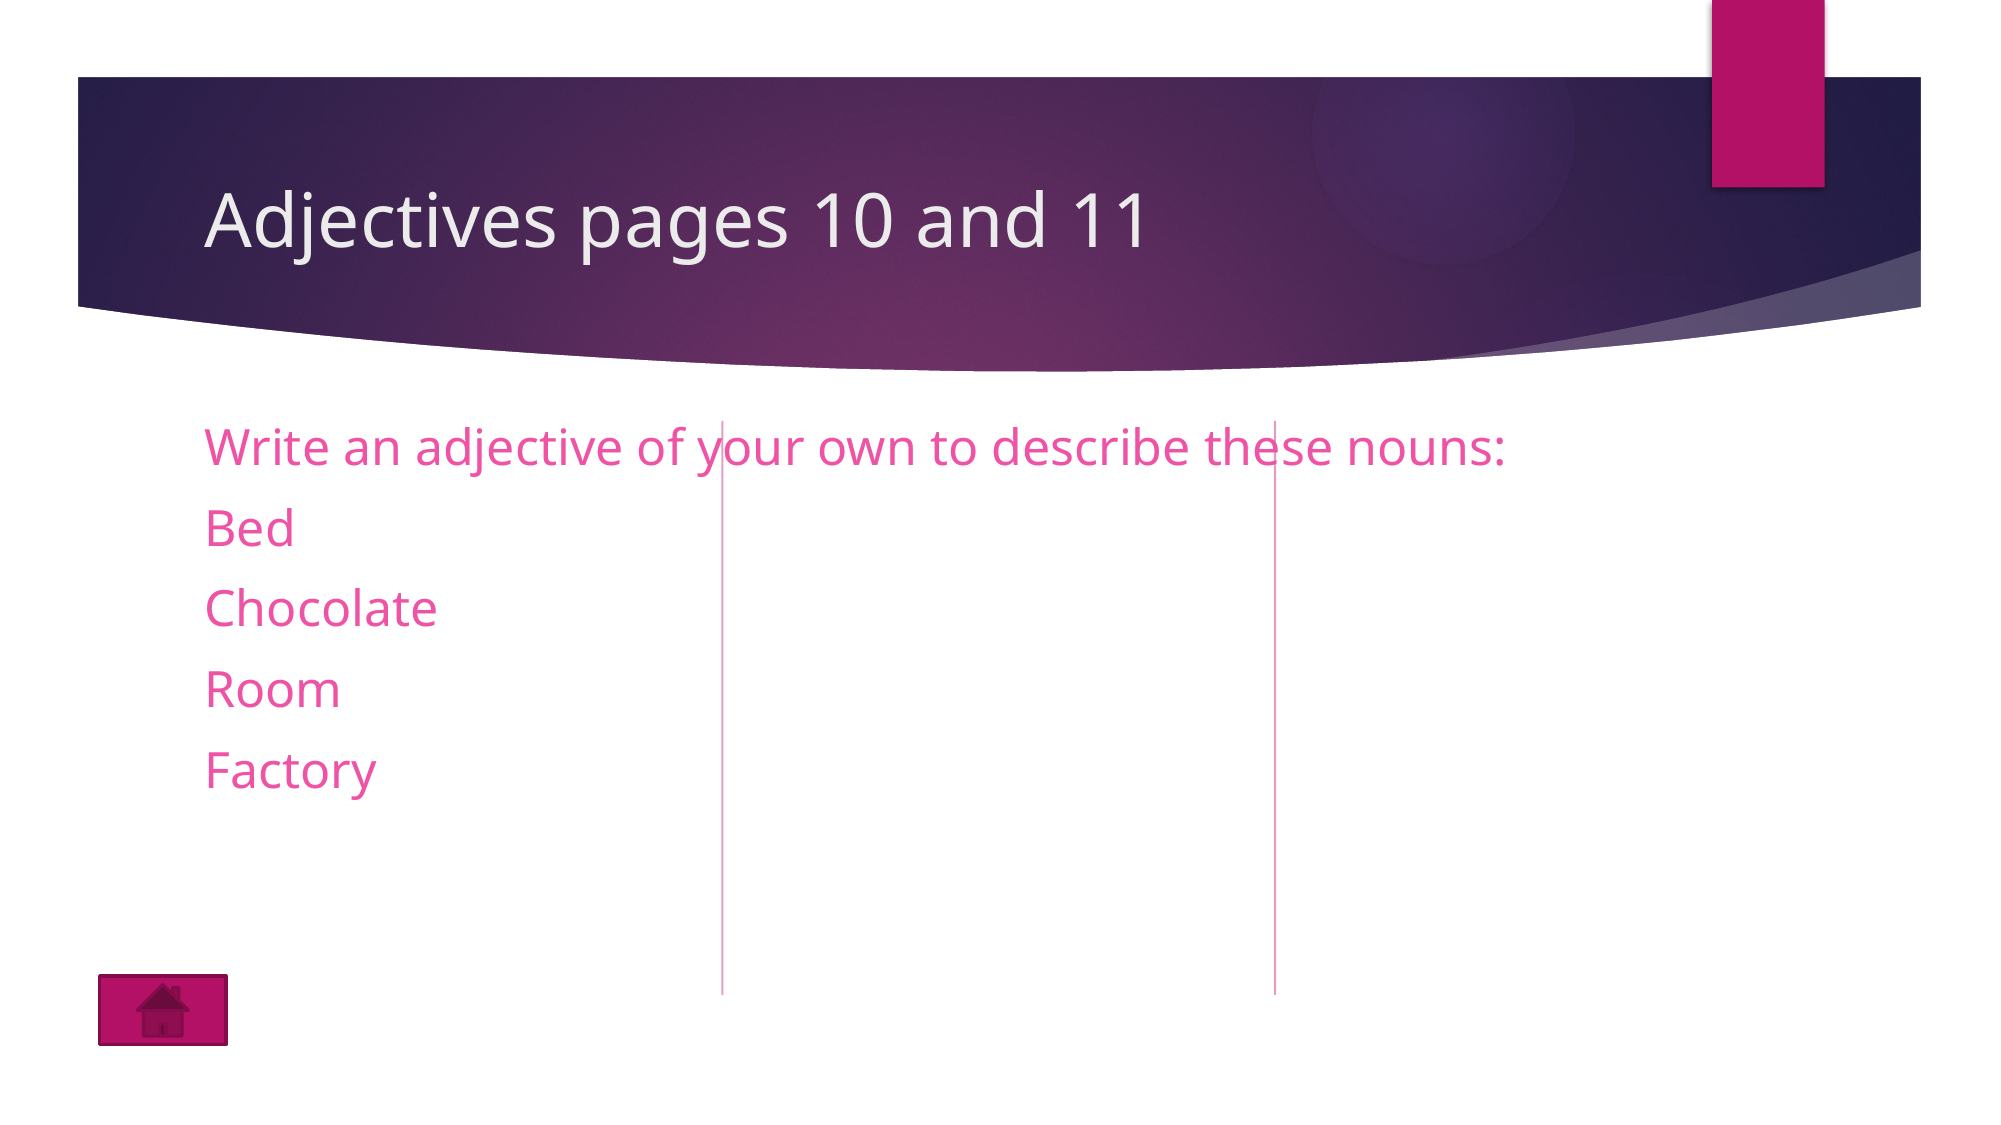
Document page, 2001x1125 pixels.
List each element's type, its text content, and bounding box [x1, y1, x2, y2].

list Write an adjective of your own to describe these nouns: Bed Chocolate Room Factory [189, 492, 1638, 806]
title Adjectives pages 10 and 11 [189, 159, 1638, 276]
text_box [98, 974, 228, 1046]
